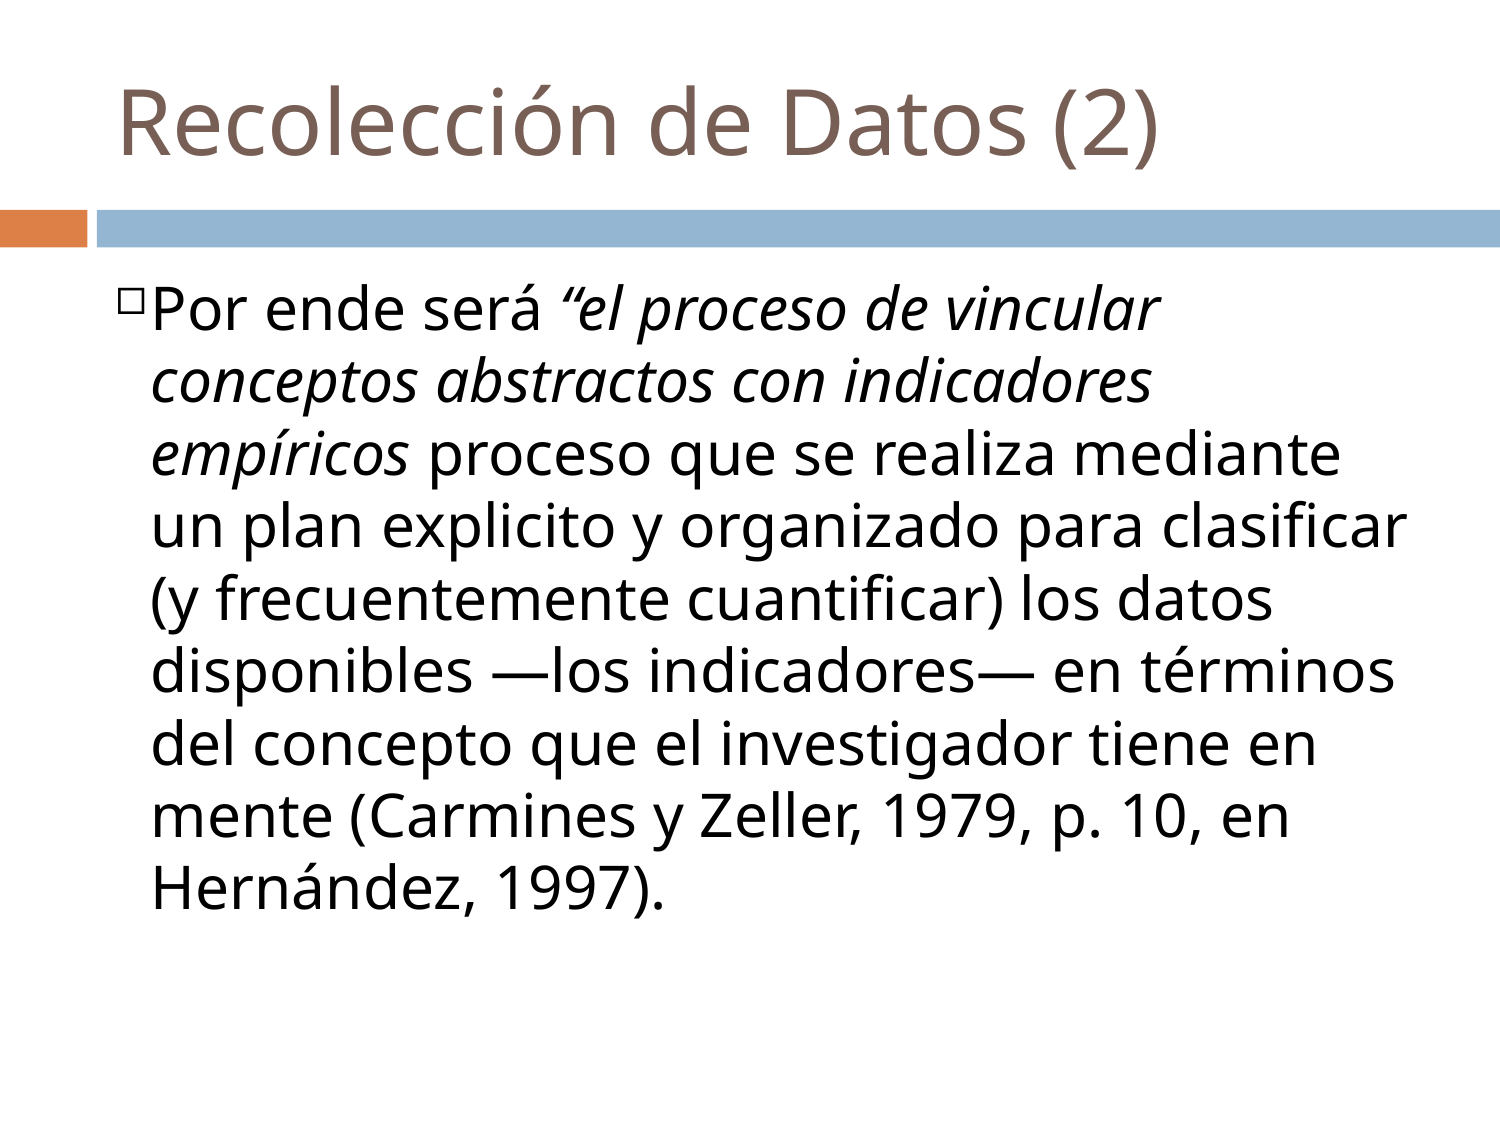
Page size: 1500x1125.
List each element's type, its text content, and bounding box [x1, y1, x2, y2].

text_box Por ende será “el proceso de vincular conceptos abstractos con indicadores empíricos proceso que se realiza mediante un plan explicito y organizado para clasificar (y frecuentemente cuantificar) los datos disponibles —los indicadores— en términos del concepto que el investigador tiene en mente (Carmines y Zeller, 1979, p. 10, en Hernández, 1997). [100, 262, 1438, 1000]
text_box Recolección de Datos (2) [100, 37, 1438, 200]
